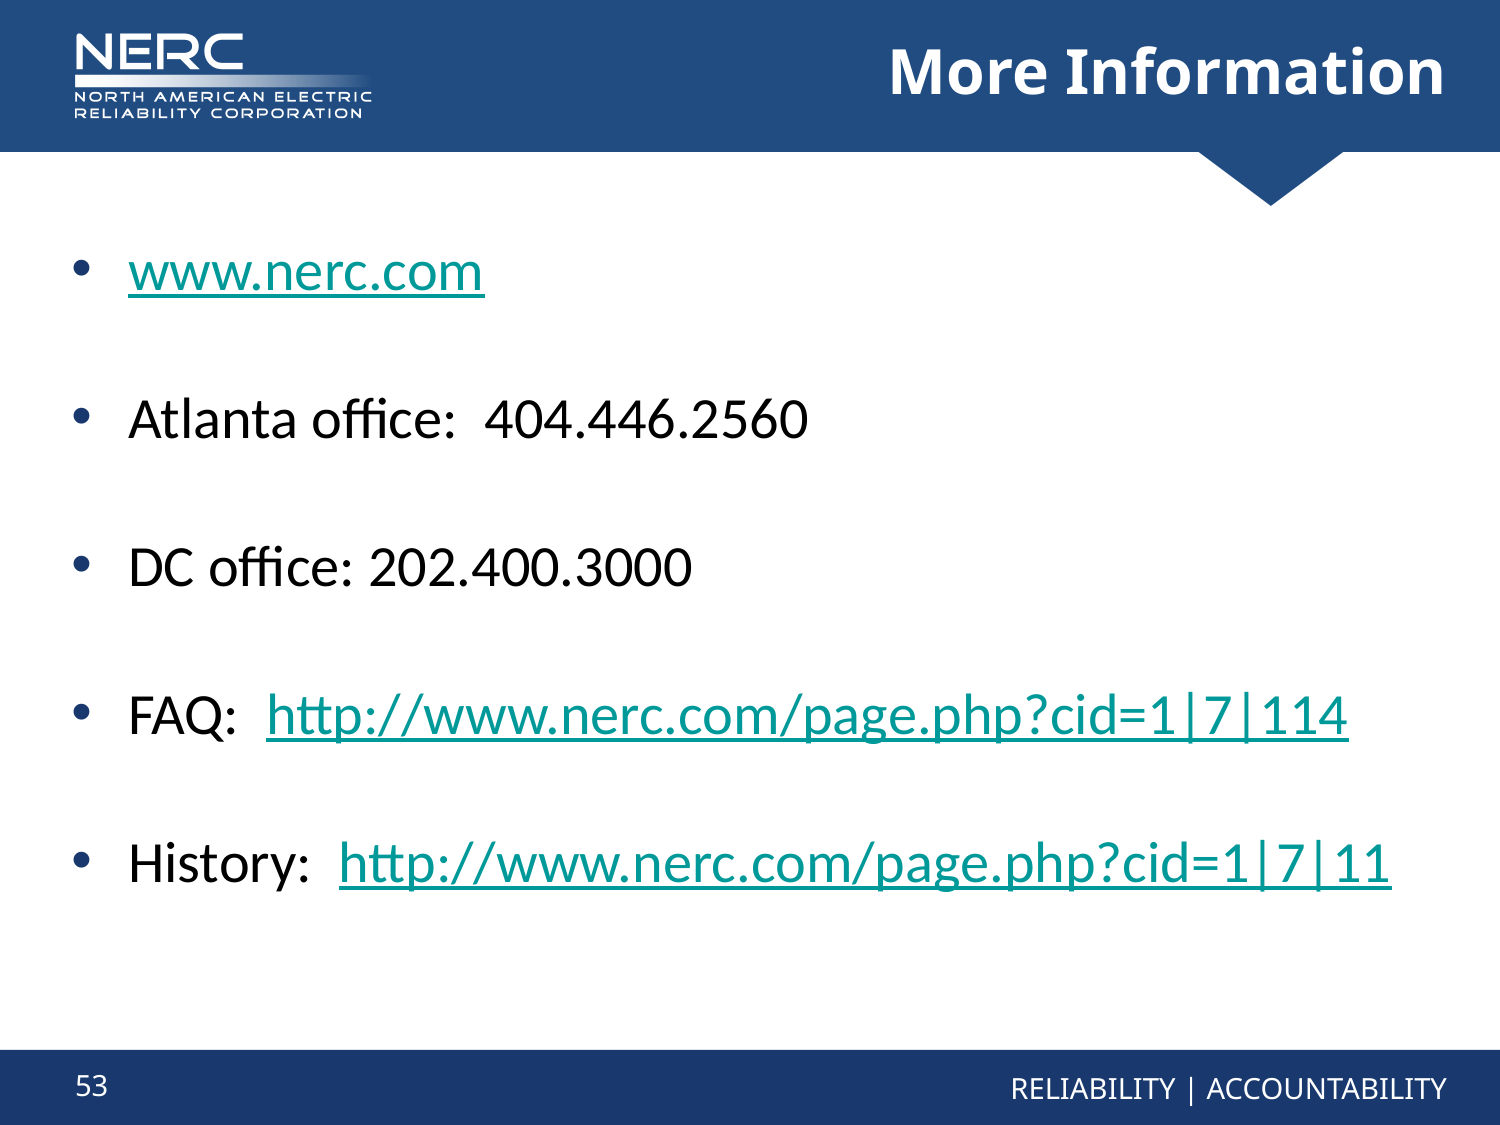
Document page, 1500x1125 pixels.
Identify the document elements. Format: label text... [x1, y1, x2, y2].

list www.nerc.com Atlanta office: 404.446.2560 DC office: 202.400.3000 FAQ: http://www.nerc.com/page.php?cid=1|7|114 History: http://www.nerc.com/page.php?cid=1|7|11 [56, 224, 1438, 1025]
title More Information [474, 24, 1463, 133]
picture [0, 0, 1500, 206]
